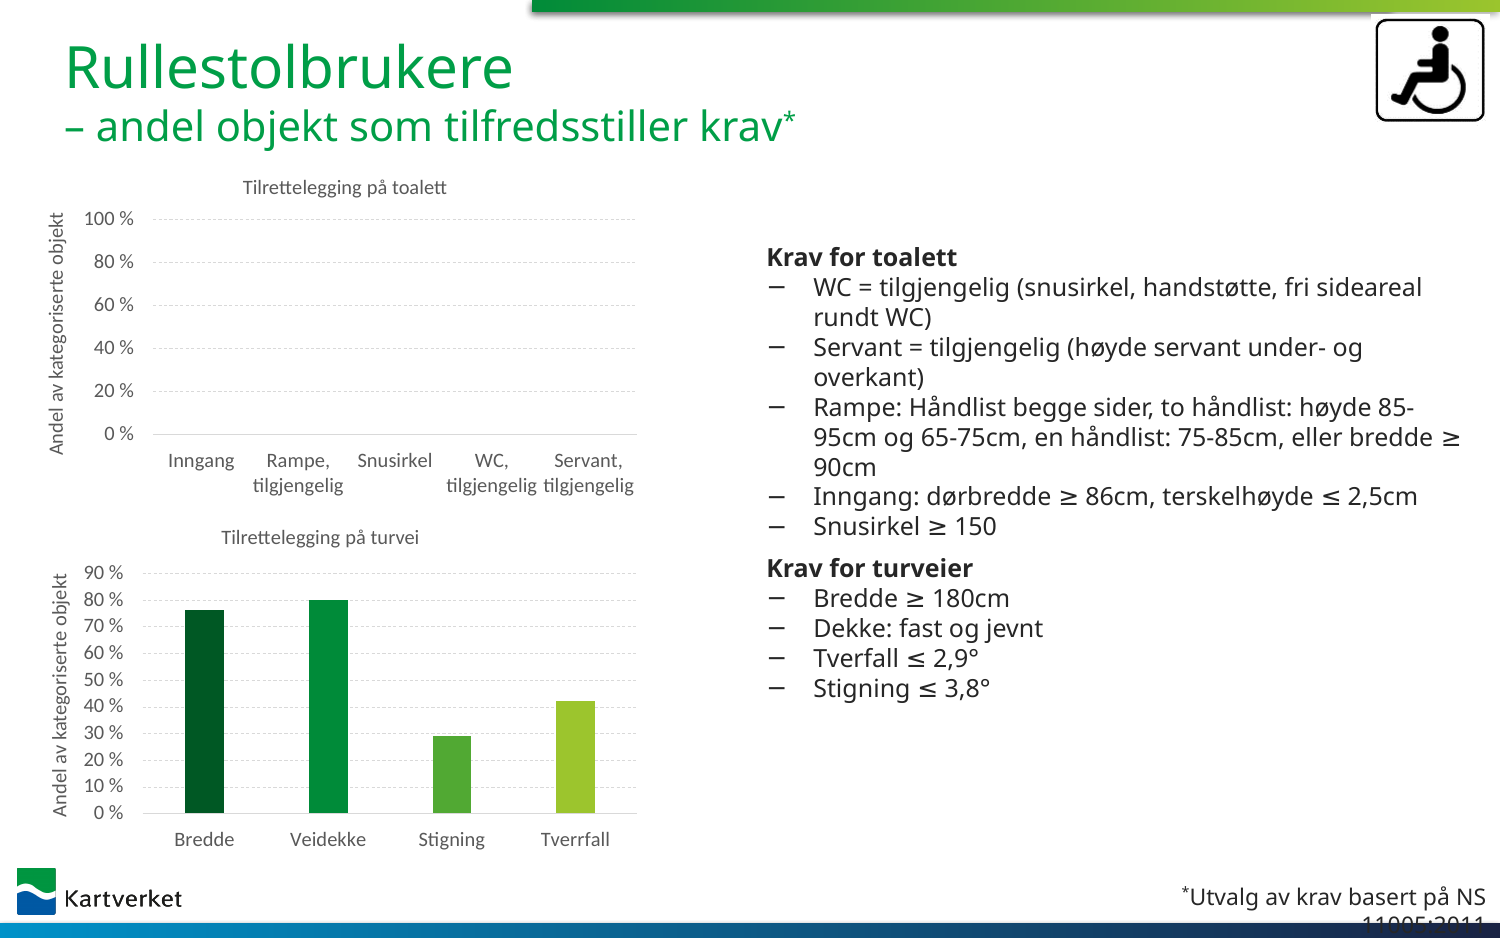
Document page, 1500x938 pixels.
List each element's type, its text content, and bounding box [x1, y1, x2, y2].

text_box Krav for toalett WC = tilgjengelig (snusirkel, handstøtte, fri sideareal rundt WC) Servant = tilgjengelig (høyde servant under- og overkant) Rampe: Håndlist begge sider, to håndlist: høyde 85-95cm og 65-75cm, en håndlist: 75-85cm, eller bredde ≥ 90cm Inngang: dørbredde ≥ 86cm, terskelhøyde ≤ 2,5cm Snusirkel ≥ 150 [751, 234, 1483, 545]
picture [41, 520, 650, 859]
picture [41, 166, 650, 505]
text_box Krav for turveier Bredde ≥ 180cm Dekke: fast og jevnt Tverfall ≤ 2,9° Stigning ≤ 3,8° [751, 545, 1483, 710]
picture [1371, 13, 1491, 127]
text_box Rullestolbrukere – andel objekt som tilfredsstiller krav* [49, 14, 1431, 158]
text_box *Utvalg av krav basert på NS 11005:2011 [1068, 873, 1500, 938]
